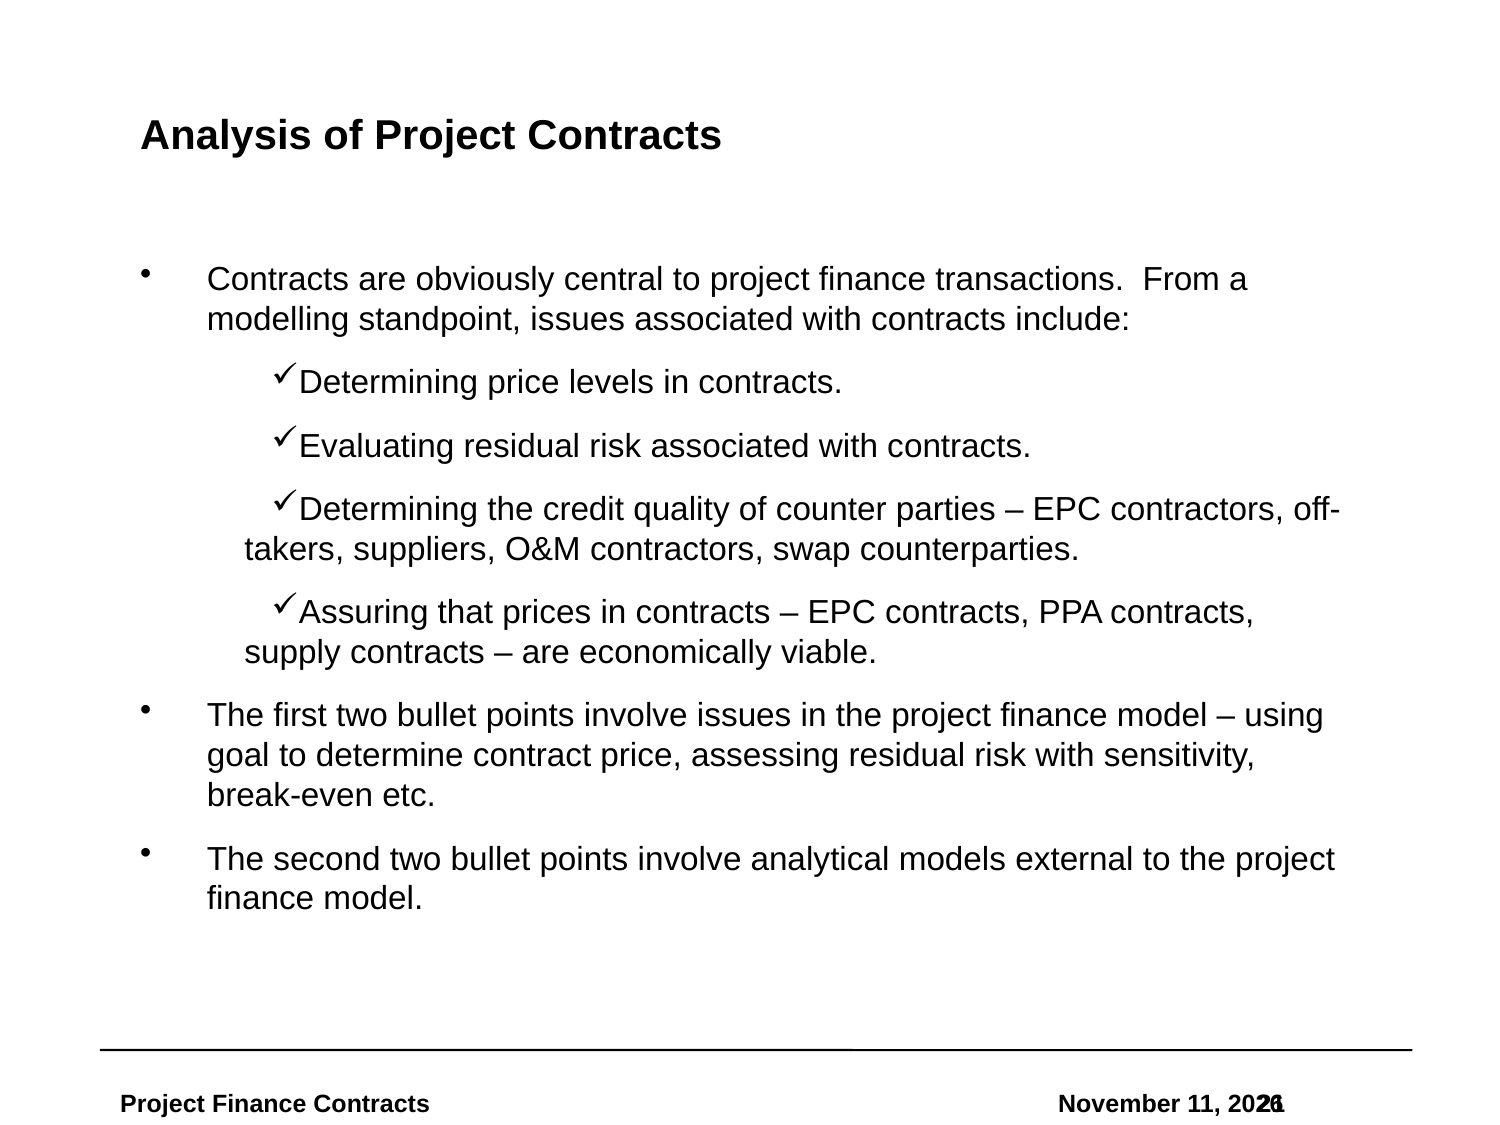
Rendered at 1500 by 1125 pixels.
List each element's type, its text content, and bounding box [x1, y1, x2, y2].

title Analysis of Project Contracts [124, 99, 1288, 226]
list Contracts are obviously central to project finance transactions. From a modelling standpoint, issues associated with contracts include: Determining price levels in contracts. Evaluating residual risk associated with contracts. Determining the credit quality of counter parties – EPC contractors, off-takers, suppliers, O&M contractors, swap counterparties. Assuring that prices in contracts – EPC contracts, PPA contracts, supply contracts – are economically viable. The first two bullet points involve issues in the project finance model – using goal to determine contract price, assessing residual risk with sensitivity, break-even etc. The second two bullet points involve analytical models external to the project finance model. [124, 249, 1376, 1001]
